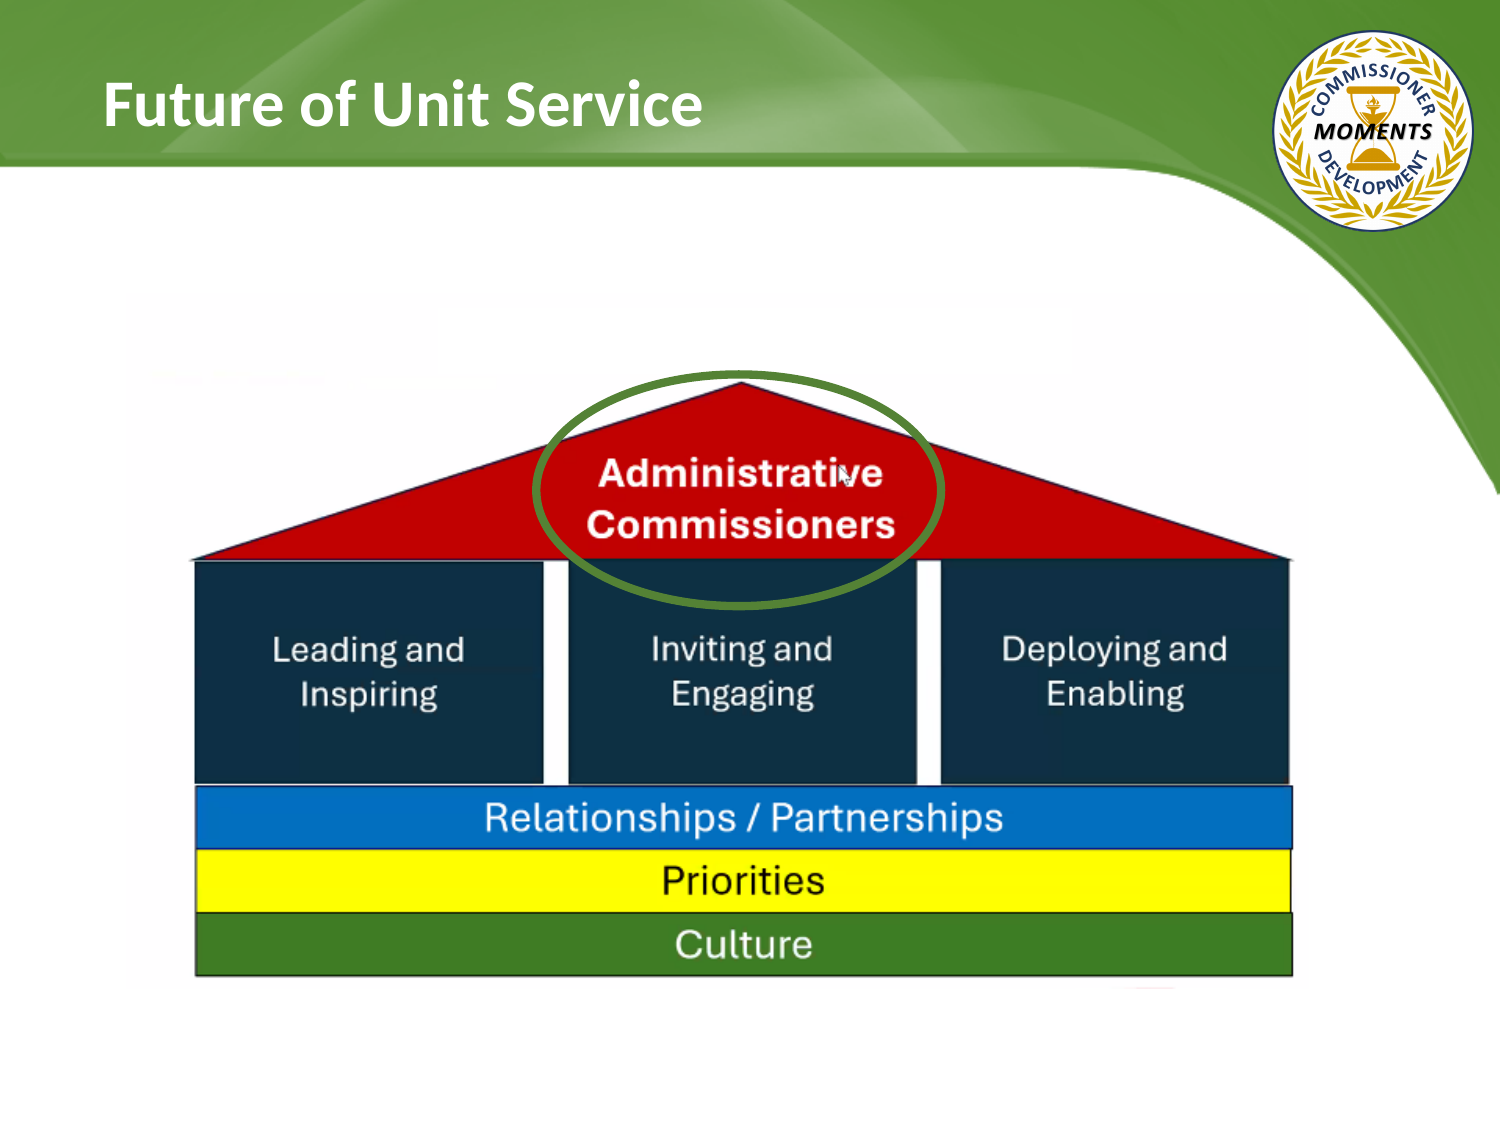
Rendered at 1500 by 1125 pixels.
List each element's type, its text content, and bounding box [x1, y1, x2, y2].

picture [1272, 30, 1474, 232]
picture [126, 293, 1309, 989]
text_box Future of Unit Service [88, 52, 720, 147]
